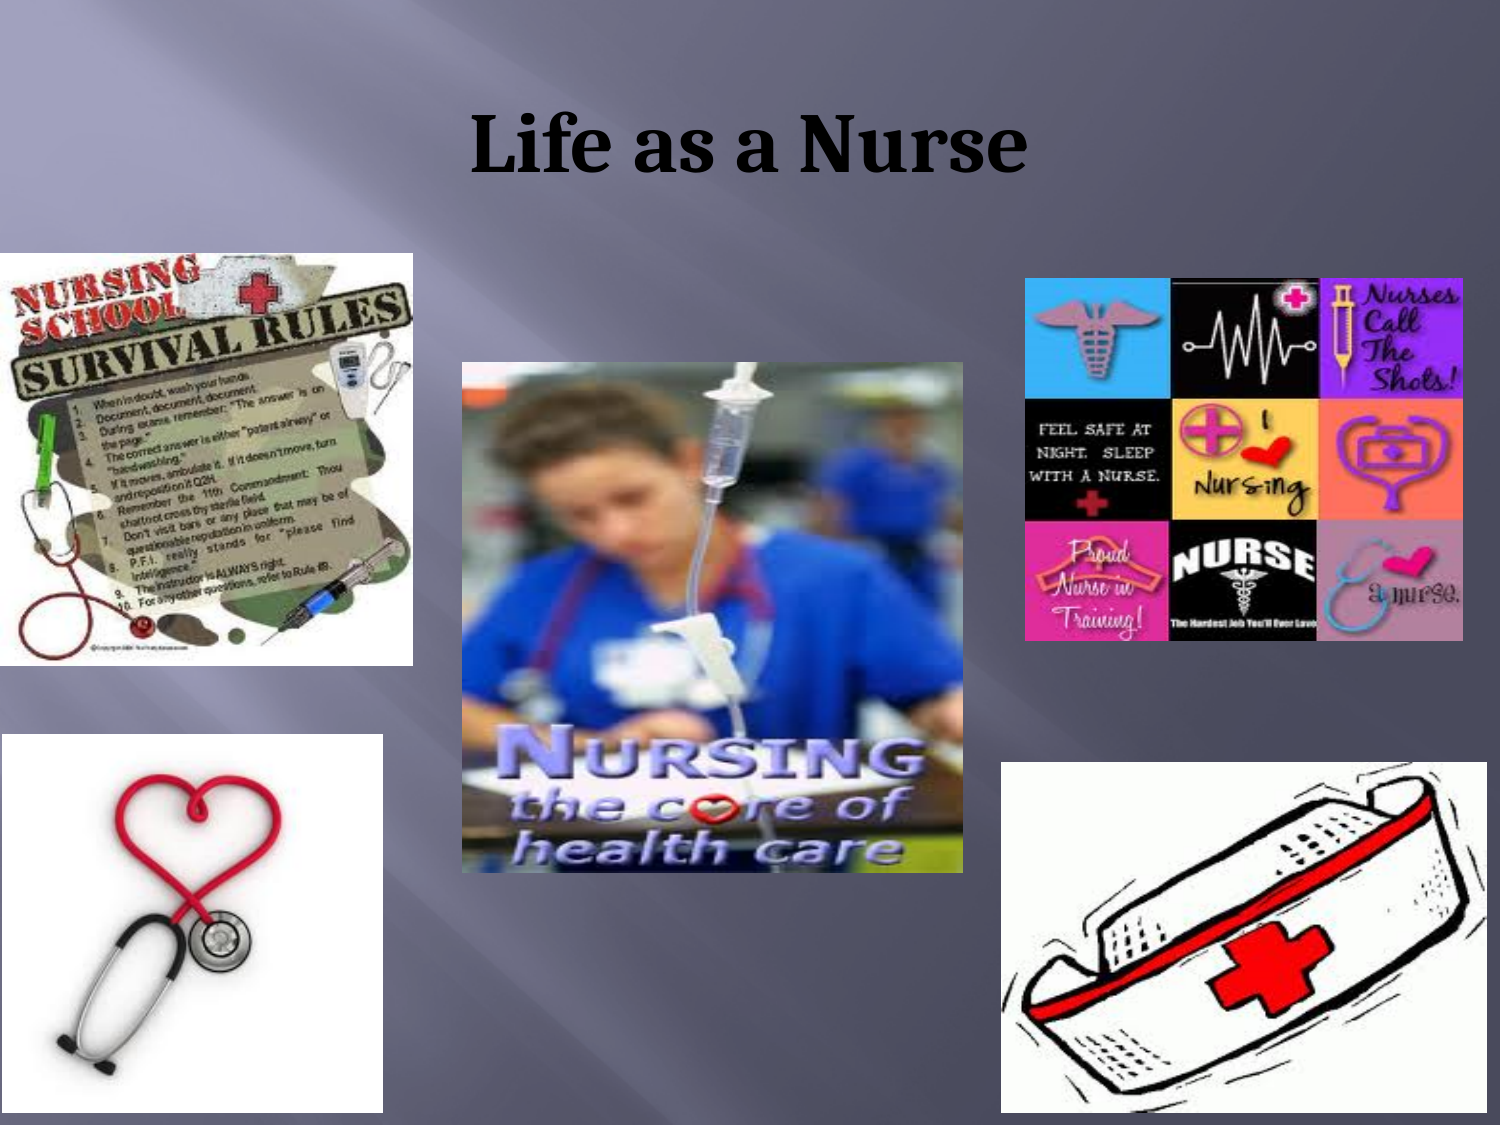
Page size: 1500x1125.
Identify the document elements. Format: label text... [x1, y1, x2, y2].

picture [1024, 278, 1463, 642]
picture [462, 362, 963, 874]
picture [2, 734, 383, 1113]
picture [1000, 762, 1487, 1113]
title Life as a Nurse [75, 45, 1425, 233]
picture [0, 253, 413, 666]
